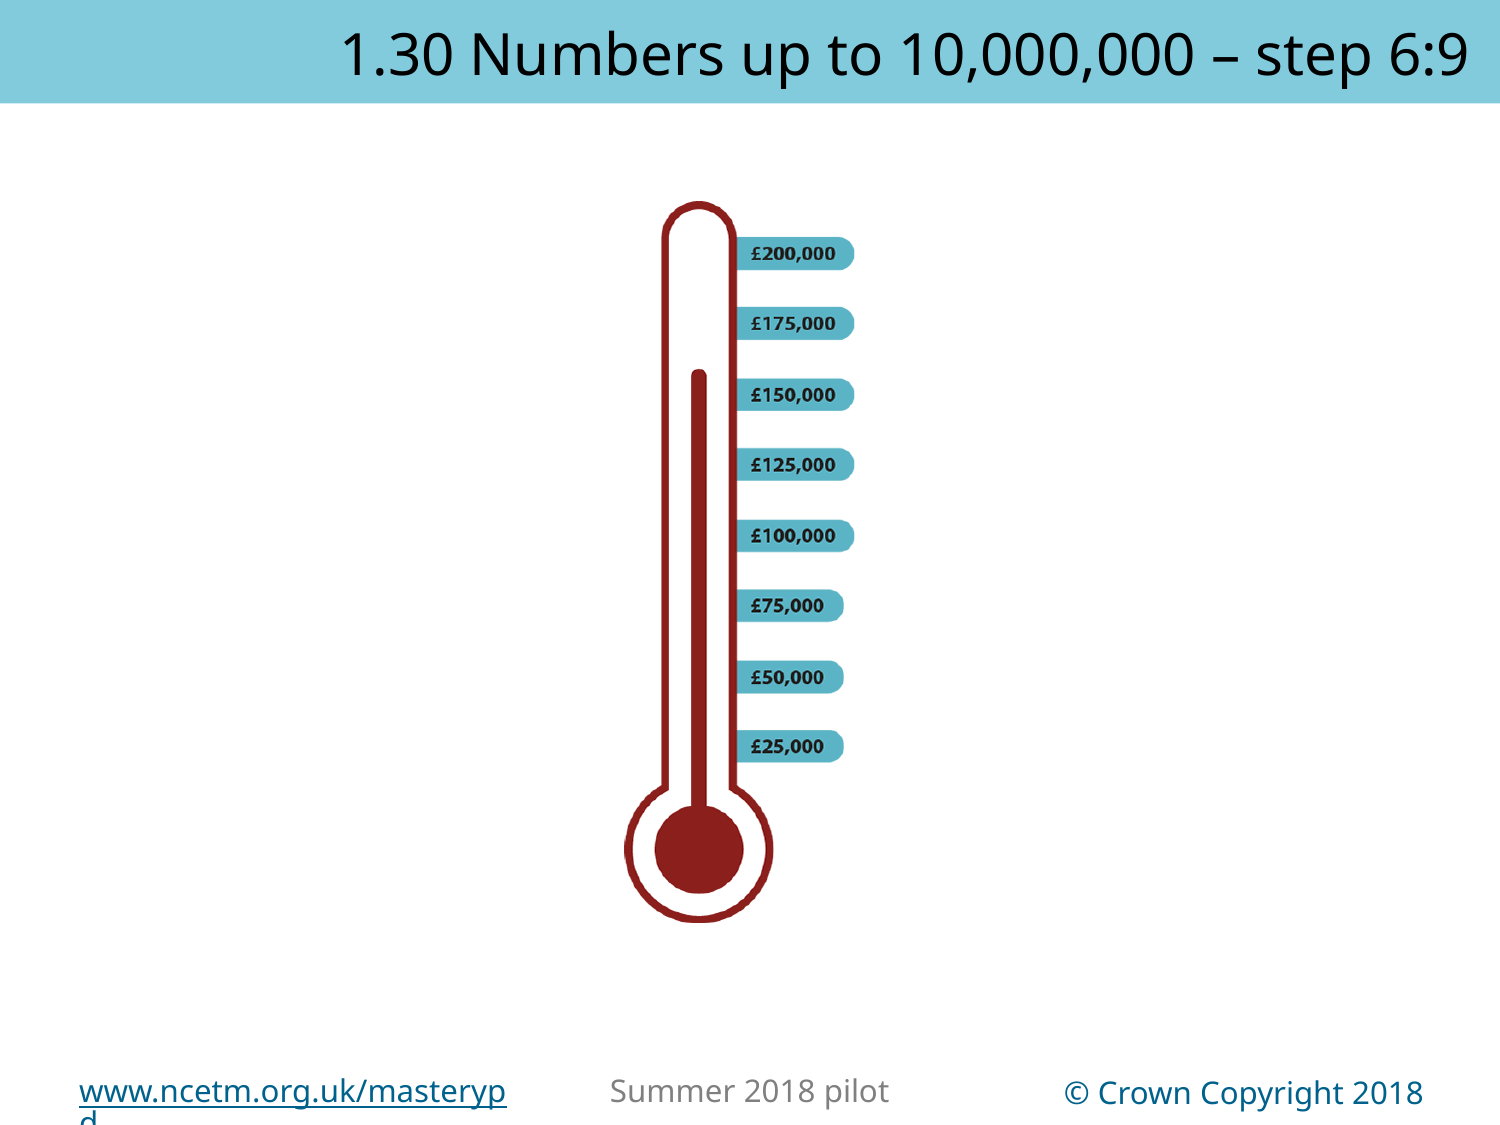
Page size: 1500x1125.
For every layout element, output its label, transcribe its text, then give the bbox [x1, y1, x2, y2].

picture [400, 201, 1100, 924]
list 1.30 Numbers up to 10,000,000 – step 6:9 [0, 0, 1500, 104]
